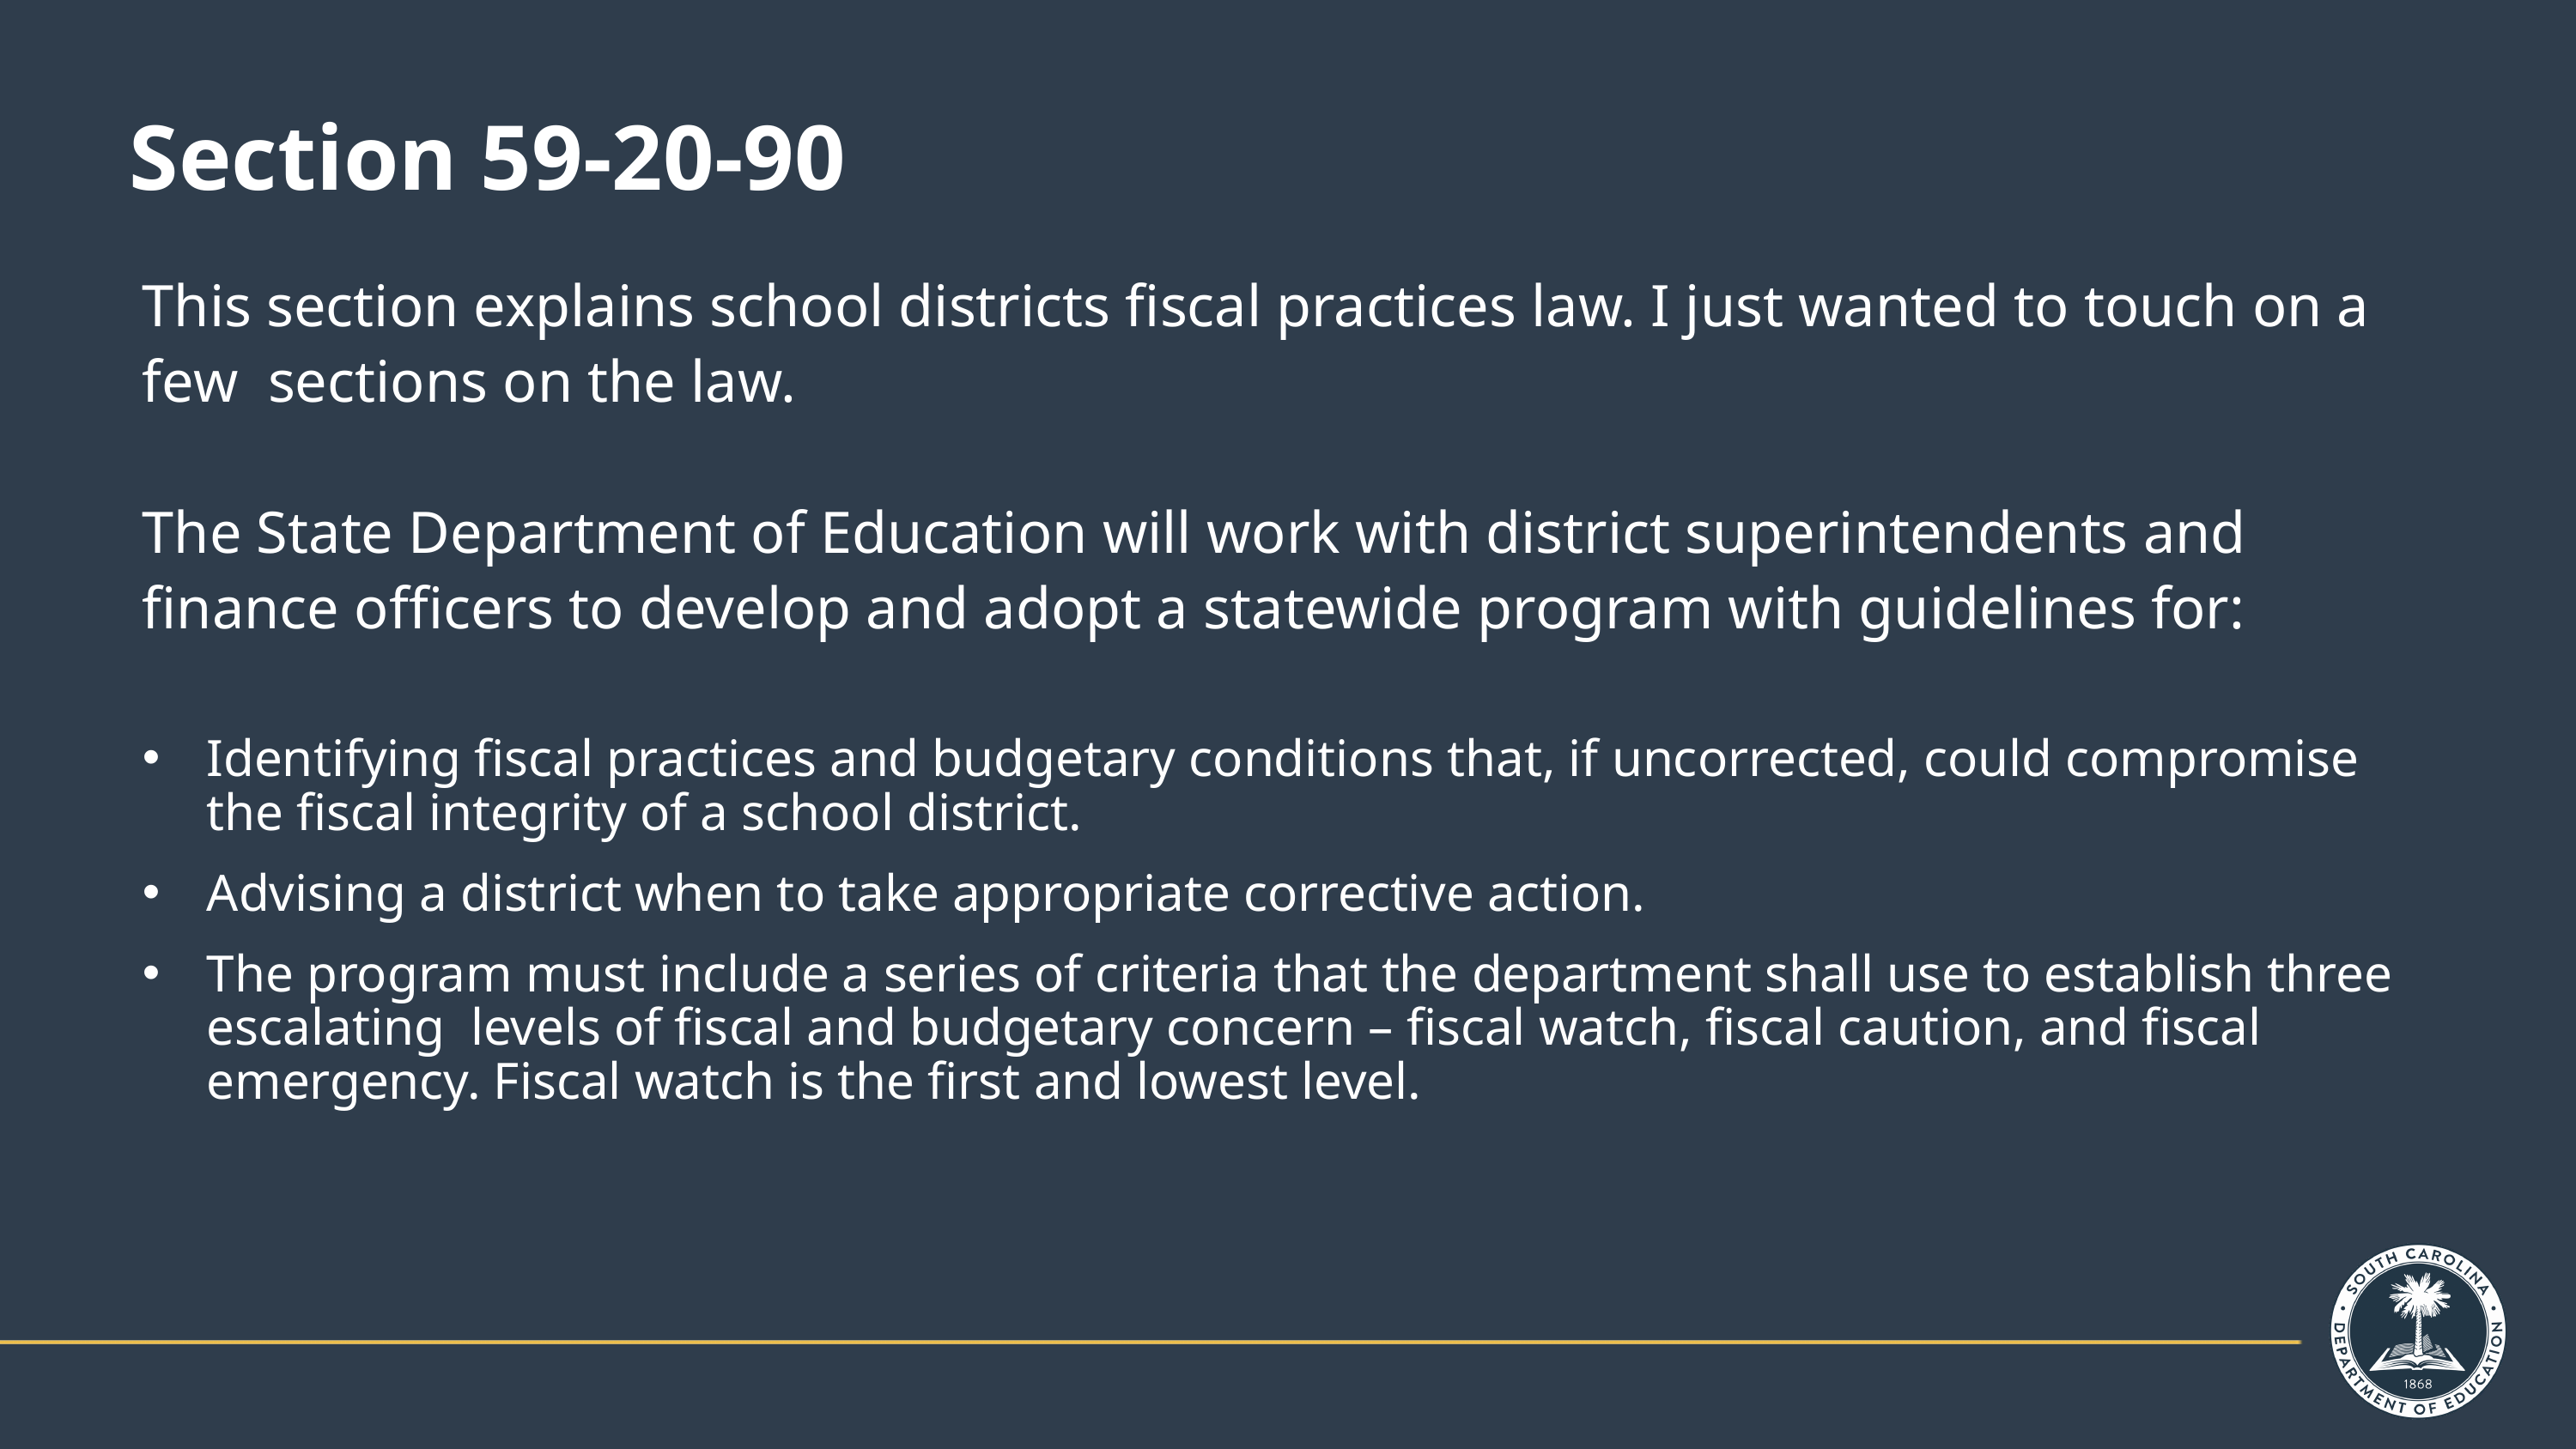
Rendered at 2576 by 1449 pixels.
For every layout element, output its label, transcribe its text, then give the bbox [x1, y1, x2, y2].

title Section 59-20-90 [129, 33, 2447, 256]
picture [2329, 1243, 2507, 1420]
list This section explains school districts fiscal practices law. I just wanted to touch on a few sections on the law. The State Department of Education will work with district superintendents and finance officers to develop and adopt a statewide program with guidelines for: Identifying fiscal practices and budgetary conditions that, if uncorrected, could compromise the fiscal integrity of a school district. Advising a district when to take appropriate corrective action. The program must include a series of criteria that the department shall use to establish three escalating levels of fiscal and budgetary concern – fiscal watch, fiscal caution, and fiscal emergency. Fiscal watch is the first and lowest level. [129, 256, 2447, 1149]
